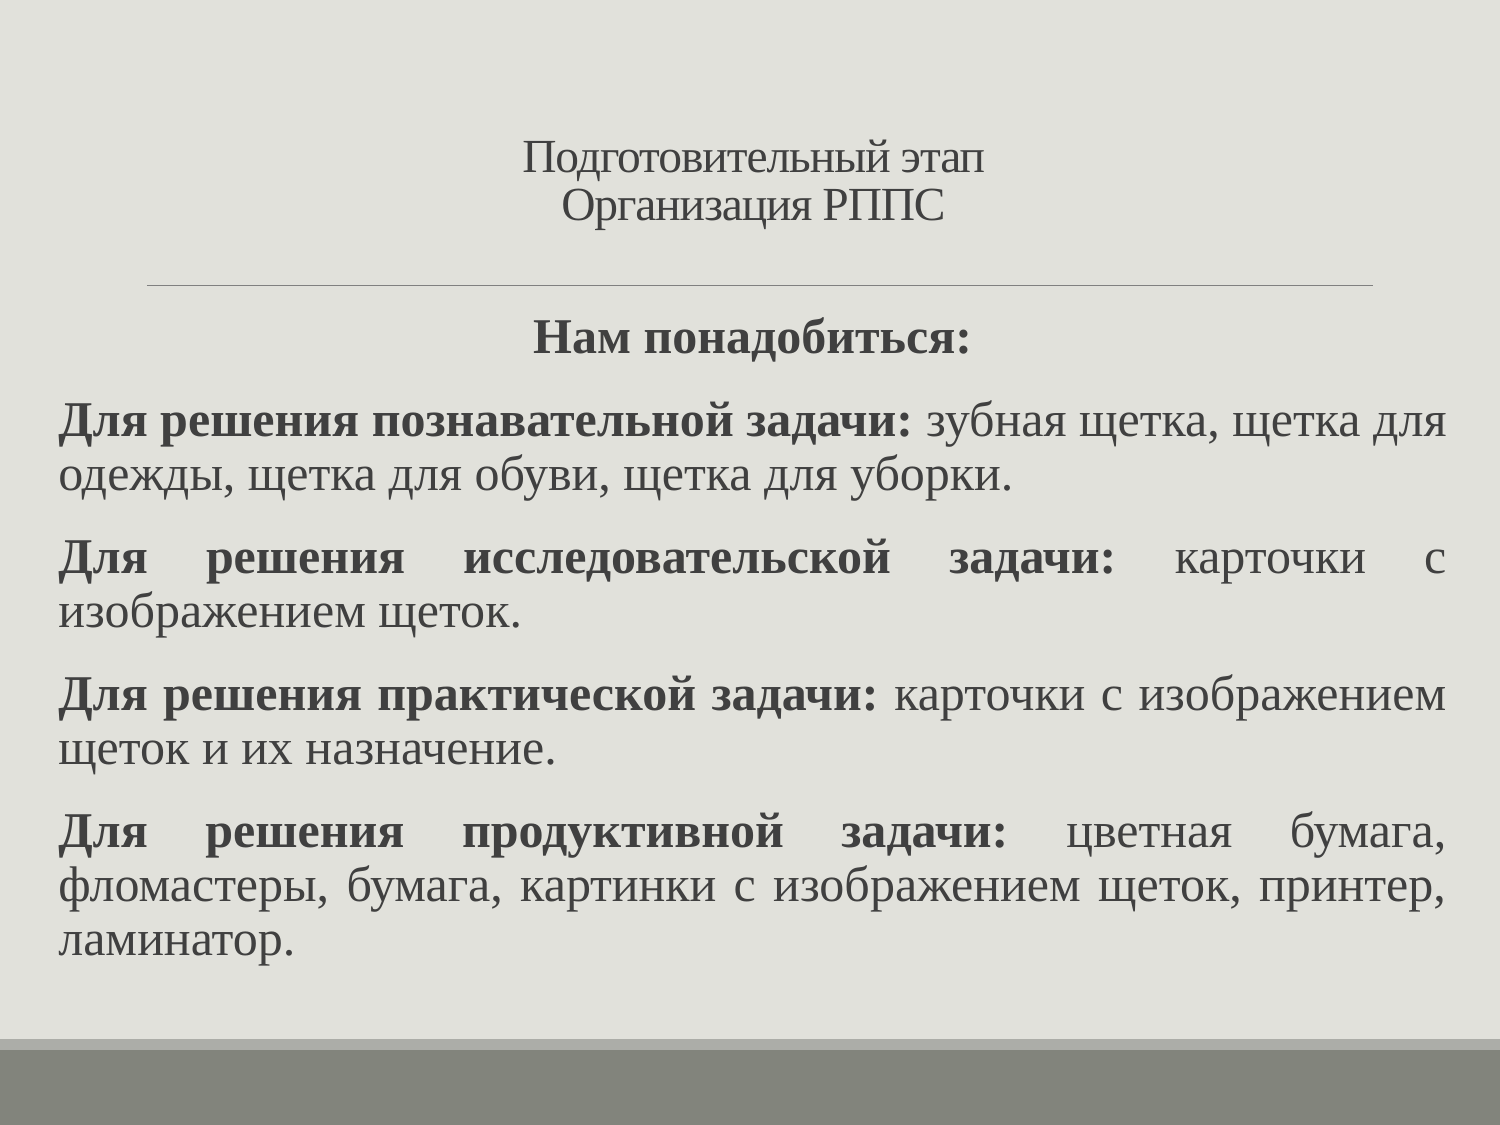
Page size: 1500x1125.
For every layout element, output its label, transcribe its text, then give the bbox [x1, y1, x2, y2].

list Нам понадобиться: Для решения познавательной задачи: зубная щетка, щетка для одежды, щетка для обуви, щетка для уборки. Для решения исследовательской задачи: карточки с изображением щеток. Для решения практической задачи: карточки с изображением щеток и их назначение. Для решения продуктивной задачи: цветная бумага, фломастеры, бумага, картинки с изображением щеток, принтер, ламинатор. [43, 302, 1447, 1005]
title Подготовительный этап Организация РППС [135, 124, 1373, 238]
